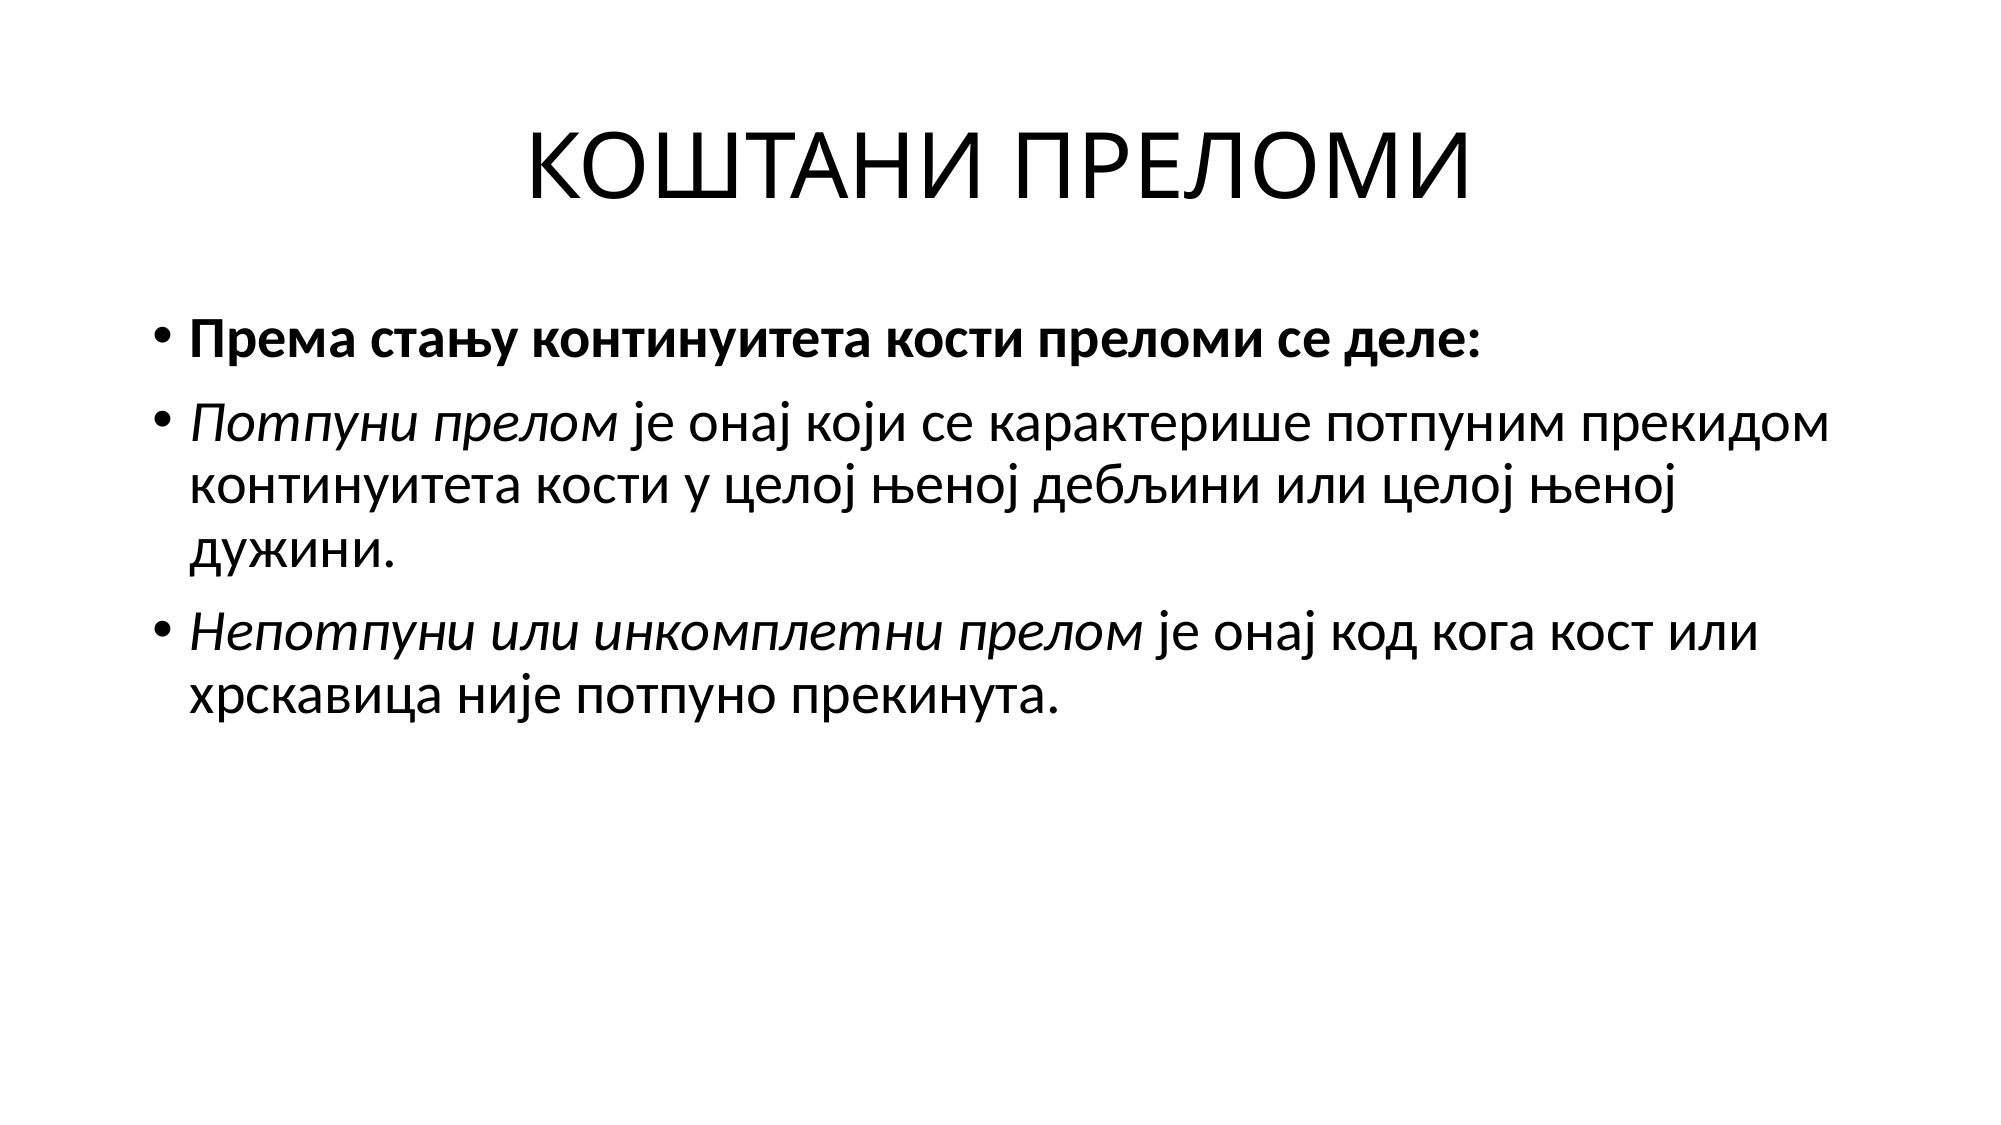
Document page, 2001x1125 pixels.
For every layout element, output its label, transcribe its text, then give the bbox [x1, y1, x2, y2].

title КОШТАНИ ПРЕЛОМИ [137, 59, 1863, 278]
list Према стању континуитета кости преломи се деле: Потпуни прелом је онај који се карактерише потпуним прекидом континуитета кости у целој њеној дебљини или целој њеној дужини. Непотпуни или инкомплетни прелом је онај код кога кост или хрскавица није потпуно прекинута. [137, 299, 1863, 1014]
